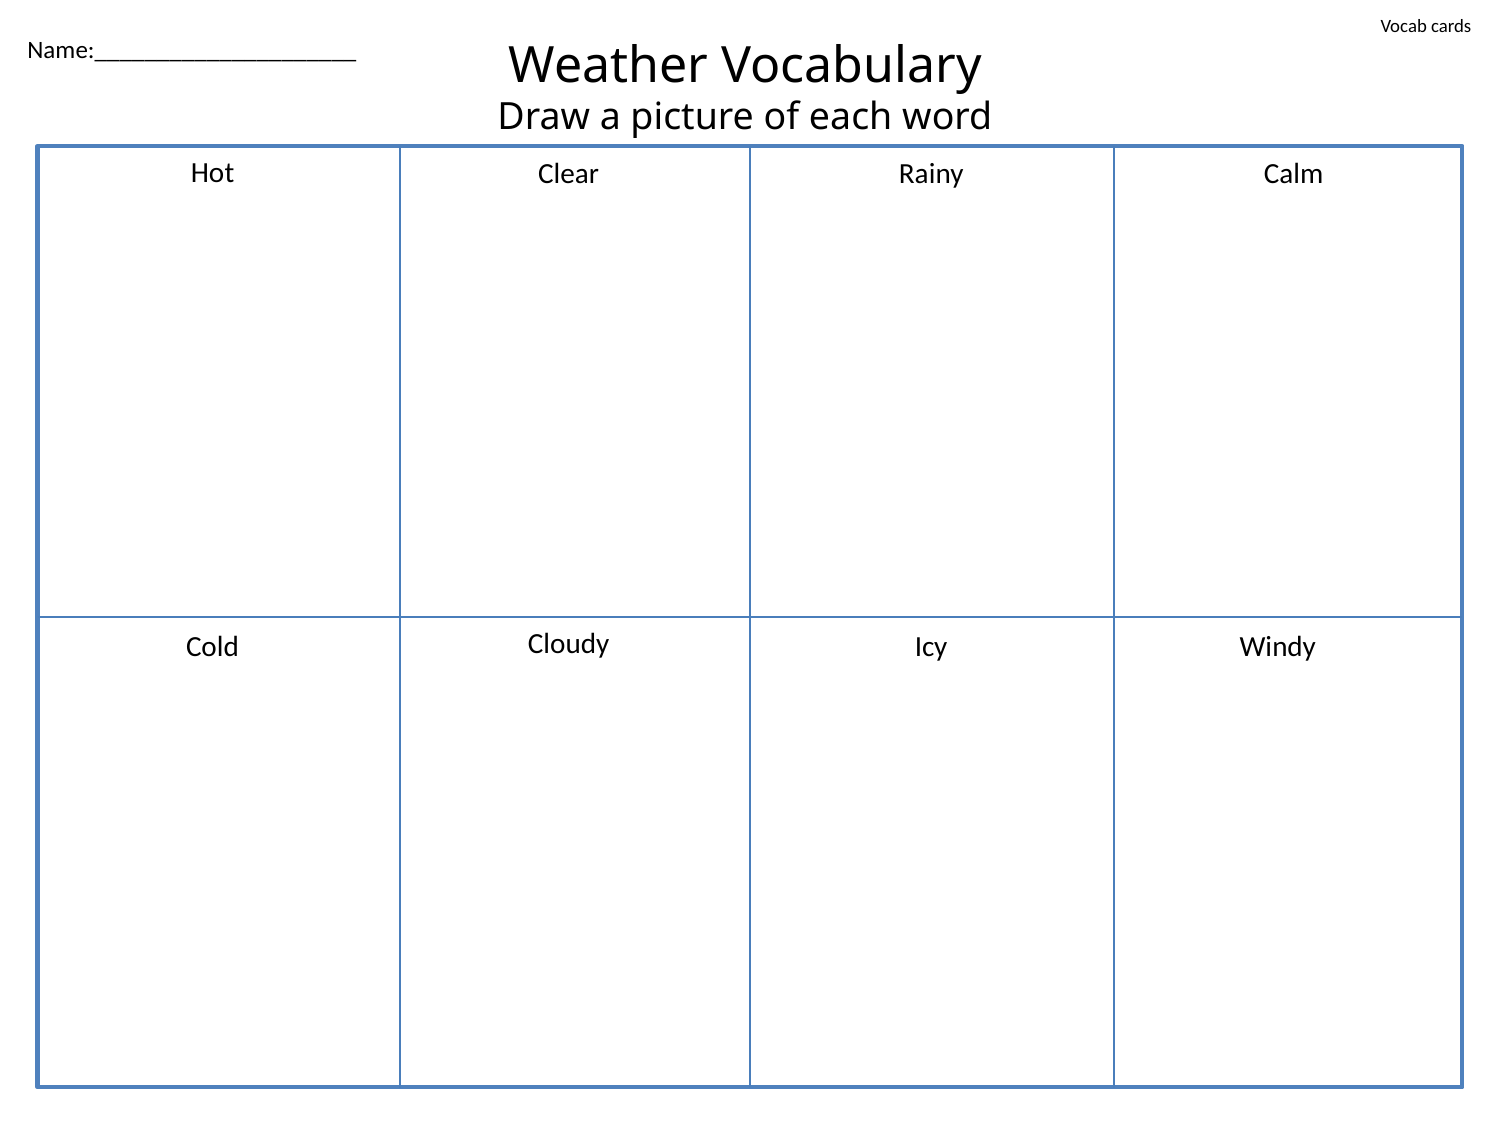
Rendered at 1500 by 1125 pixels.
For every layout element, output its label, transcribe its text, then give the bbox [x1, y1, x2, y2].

text_box Name:_____________________ [12, 26, 400, 71]
text_box Icy [831, 624, 1032, 670]
text_box Calm [1200, 147, 1388, 197]
text_box Hot [112, 146, 313, 196]
text_box Weather Vocabulary Draw a picture of each word [376, 24, 1114, 144]
text_box Clear [474, 146, 663, 197]
text_box [35, 144, 1464, 1089]
text_box Cold [125, 624, 300, 670]
text_box Windy [1224, 624, 1363, 670]
text_box Cloudy [487, 624, 650, 667]
text_box Vocab cards [1365, 6, 1491, 44]
text_box Rainy [837, 147, 1025, 197]
